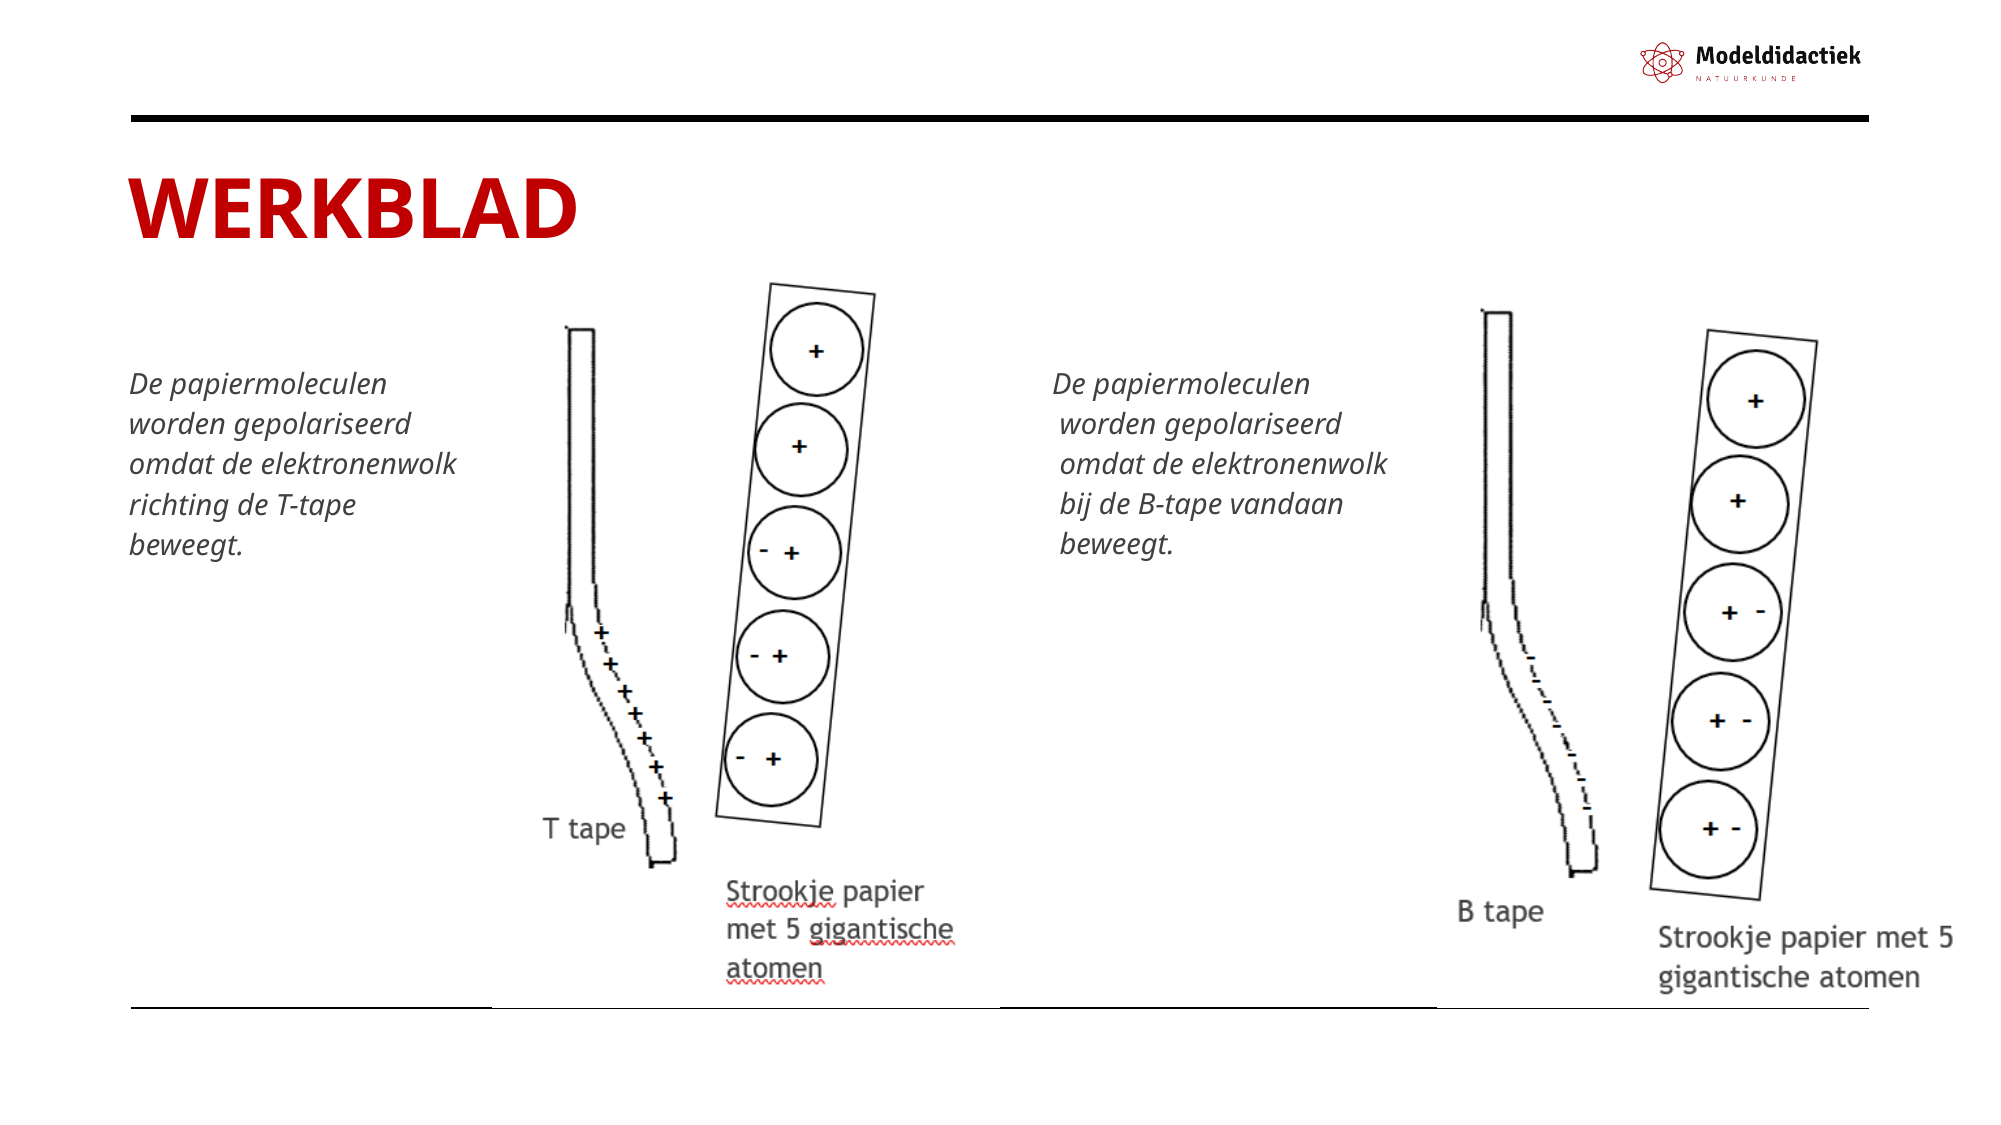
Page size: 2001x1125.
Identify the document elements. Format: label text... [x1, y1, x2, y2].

picture [1625, 27, 1895, 89]
title Werkblad [114, 147, 711, 406]
list De papiermoleculen worden gepolariseerd omdat de elektronenwolk richting de T-tape beweegt. [114, 352, 485, 1019]
picture [1437, 292, 1976, 1008]
text_box De papiermoleculen worden gepolariseerd omdat de elektronenwolk bij de B-tape vandaan beweegt. [1007, 352, 1420, 569]
picture [492, 276, 1001, 1008]
